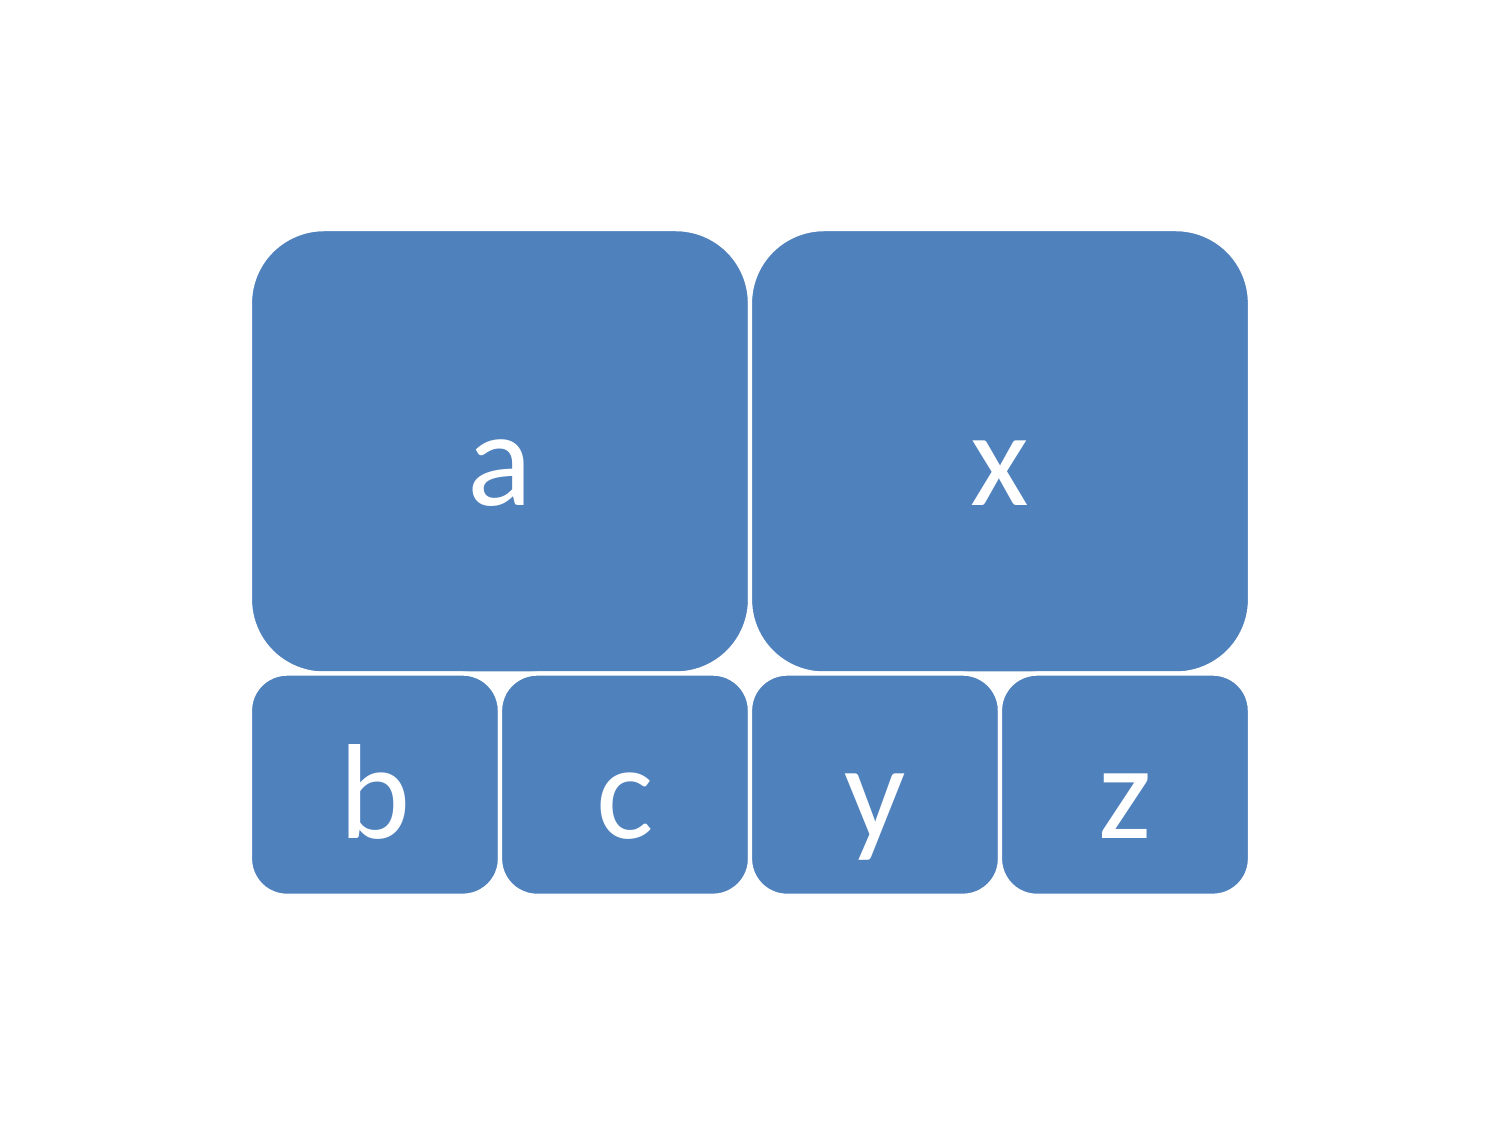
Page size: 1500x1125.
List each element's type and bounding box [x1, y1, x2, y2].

text_box [249, 228, 1251, 897]
